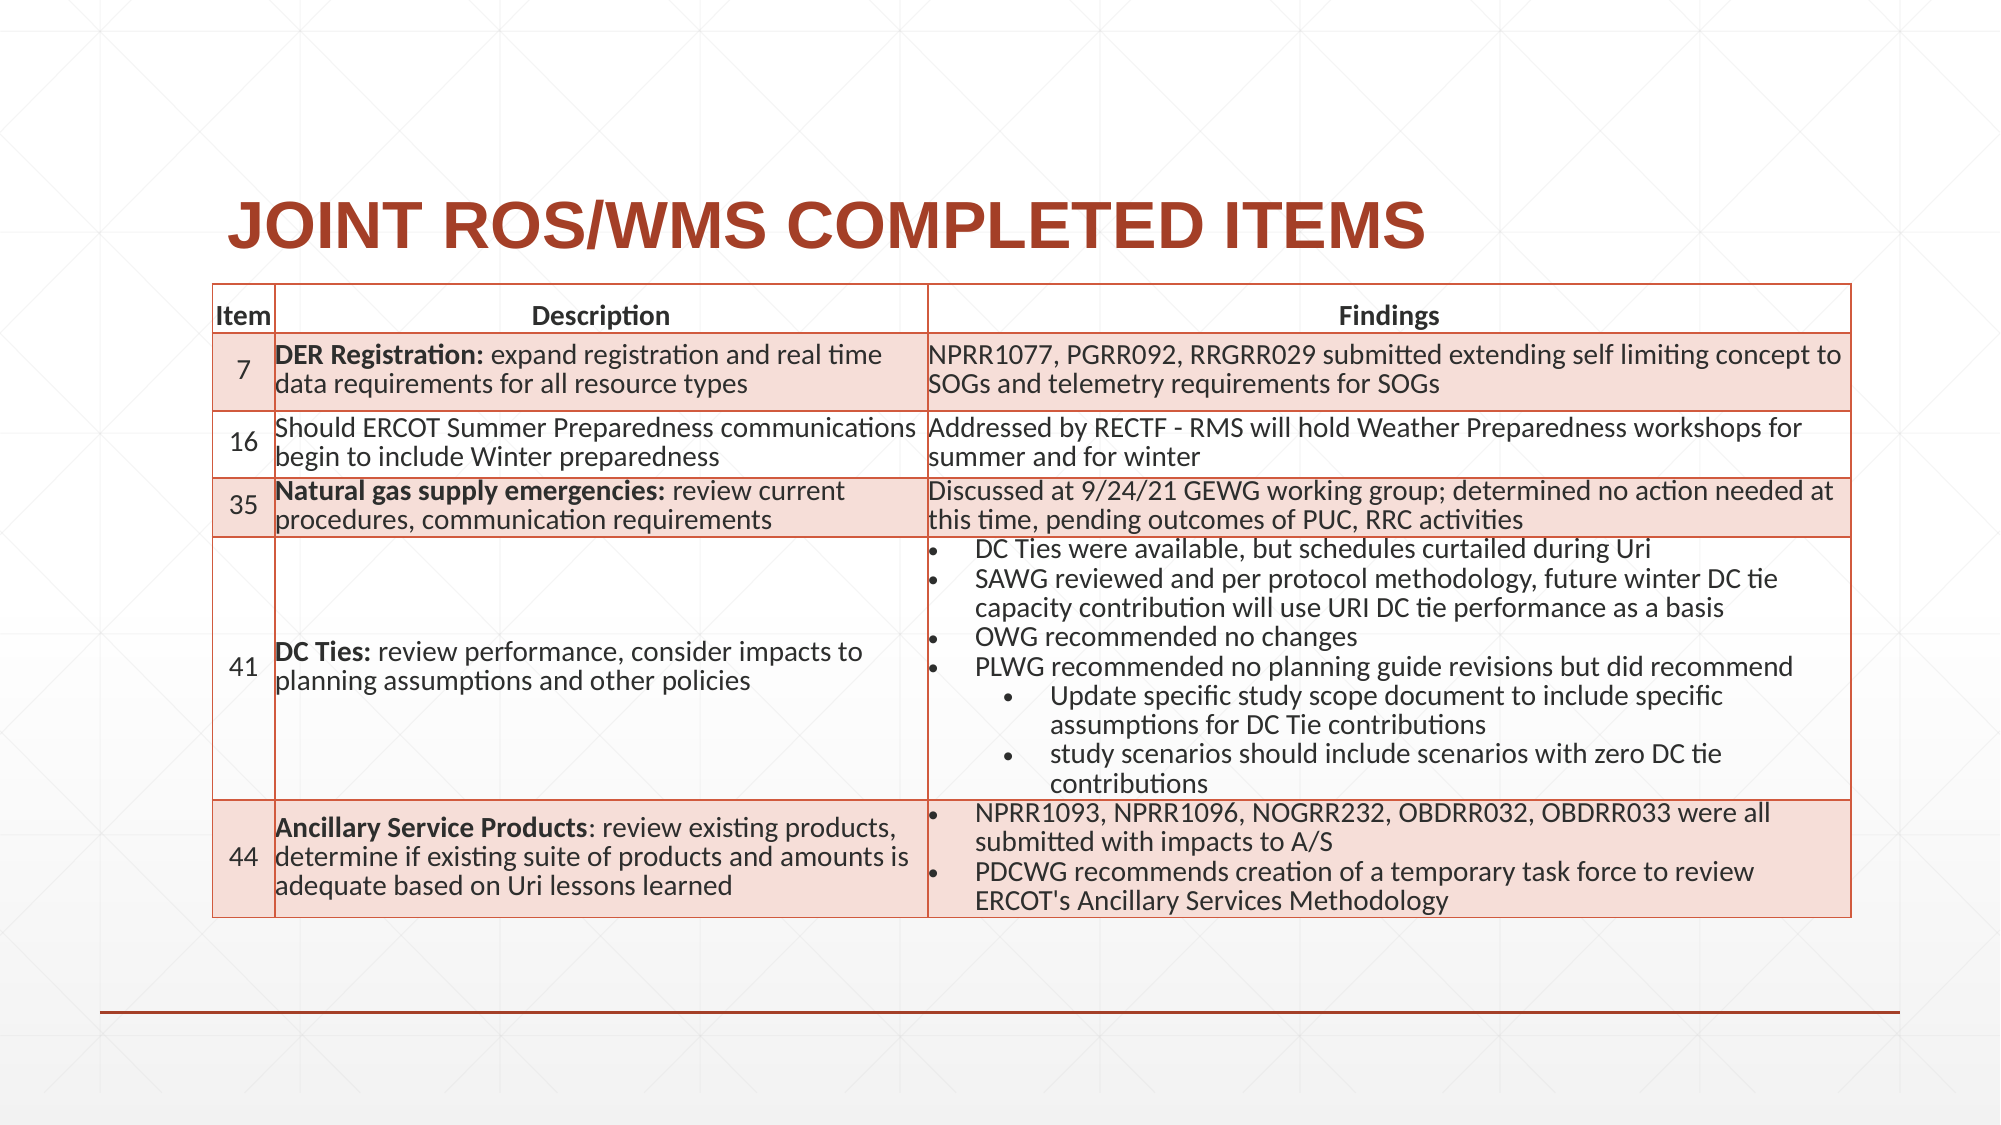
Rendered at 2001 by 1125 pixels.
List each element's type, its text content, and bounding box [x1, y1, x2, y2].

table_cell NPRR1093, NPRR1096, NOGRR232, OBDRR032, OBDRR033 were all submitted with impacts to A/S PDCWG recommends creation of a temporary task force to review ERCOT's Ancillary Services Methodology [929, 801, 1850, 917]
table_header Description [276, 285, 927, 332]
table_header Item [213, 285, 274, 332]
table_cell 44 [213, 801, 274, 917]
table_cell 16 [213, 412, 274, 477]
table_cell Should ERCOT Summer Preparedness communications begin to include Winter preparedness [276, 412, 927, 477]
table_cell 41 [213, 538, 274, 799]
table_cell 7 [213, 334, 274, 410]
table_header Findings [929, 285, 1850, 332]
table_cell DC Ties: review performance, consider impacts to planning assumptions and other policies [276, 538, 927, 799]
table_cell DC Ties were available, but schedules curtailed during Uri SAWG reviewed and per protocol methodology, future winter DC tie capacity contribution will use URI DC tie performance as a basis OWG recommended no changes PLWG recommended no planning guide revisions but did recommend Update specific study scope document to include specific assumptions for DC Tie contributions study scenarios should include scenarios with zero DC tie contributions [929, 538, 1850, 799]
table_cell DER Registration: expand registration and real time data requirements for all resource types [276, 334, 927, 410]
table_cell Discussed at 9/24/21 GEWG working group; determined no action needed at this time, pending outcomes of PUC, RRC activities [929, 479, 1850, 536]
table_cell Ancillary Service Products: review existing products, determine if existing suite of products and amounts is adequate based on Uri lessons learned [276, 801, 927, 917]
table_cell 35 [213, 479, 274, 536]
title JOINT ROS/WMS COMPLETED ITEMS [212, 82, 1788, 271]
table_cell NPRR1077, PGRR092, RRGRR029 submitted extending self limiting concept to SOGs and telemetry requirements for SOGs [929, 334, 1850, 410]
table_cell Natural gas supply emergencies: review current procedures, communication requirements [276, 479, 927, 536]
table_cell Addressed by RECTF - RMS will hold Weather Preparedness workshops for summer and for winter [929, 412, 1850, 477]
